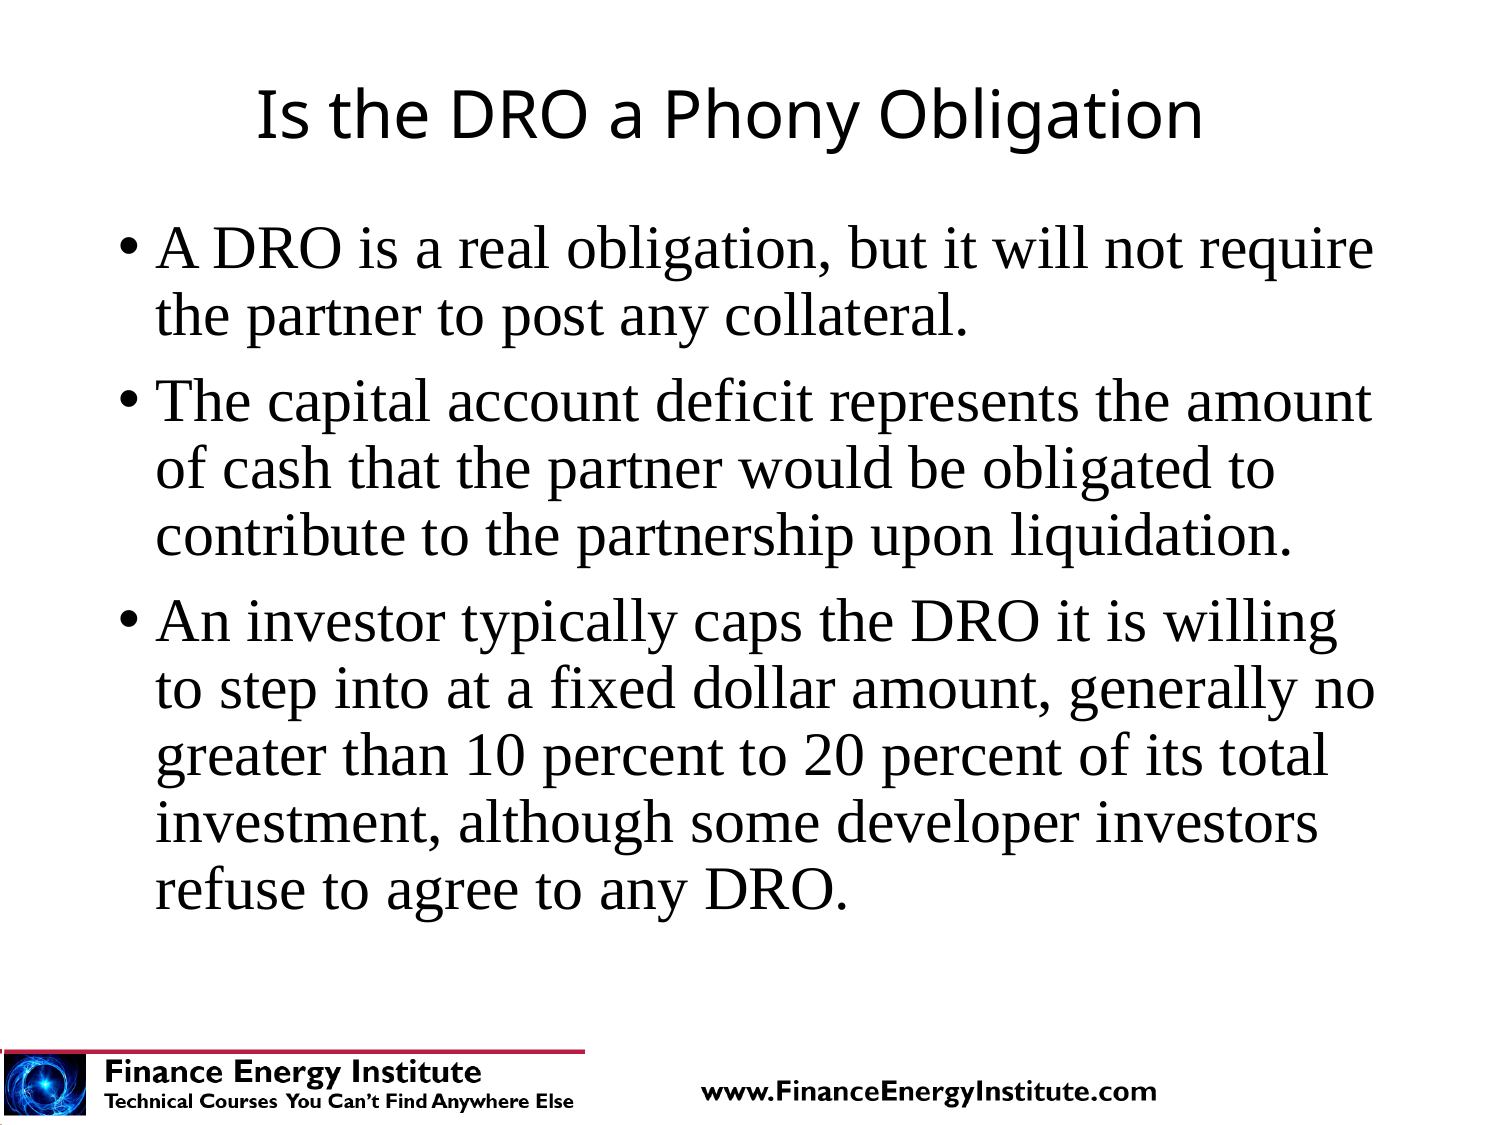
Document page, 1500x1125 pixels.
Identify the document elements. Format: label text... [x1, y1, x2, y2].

list A DRO is a real obligation, but it will not require the partner to post any collateral. The capital account deficit represents the amount of cash that the partner would be obligated to contribute to the partnership upon liquidation. An investor typically caps the DRO it is willing to step into at a fixed dollar amount, generally no greater than 10 percent to 20 percent of its total investment, although some developer investors refuse to agree to any DRO. [103, 207, 1400, 1014]
title Is the DRO a Phony Obligation [103, 59, 1361, 174]
picture [696, 1074, 1166, 1112]
picture [0, 1042, 585, 1125]
